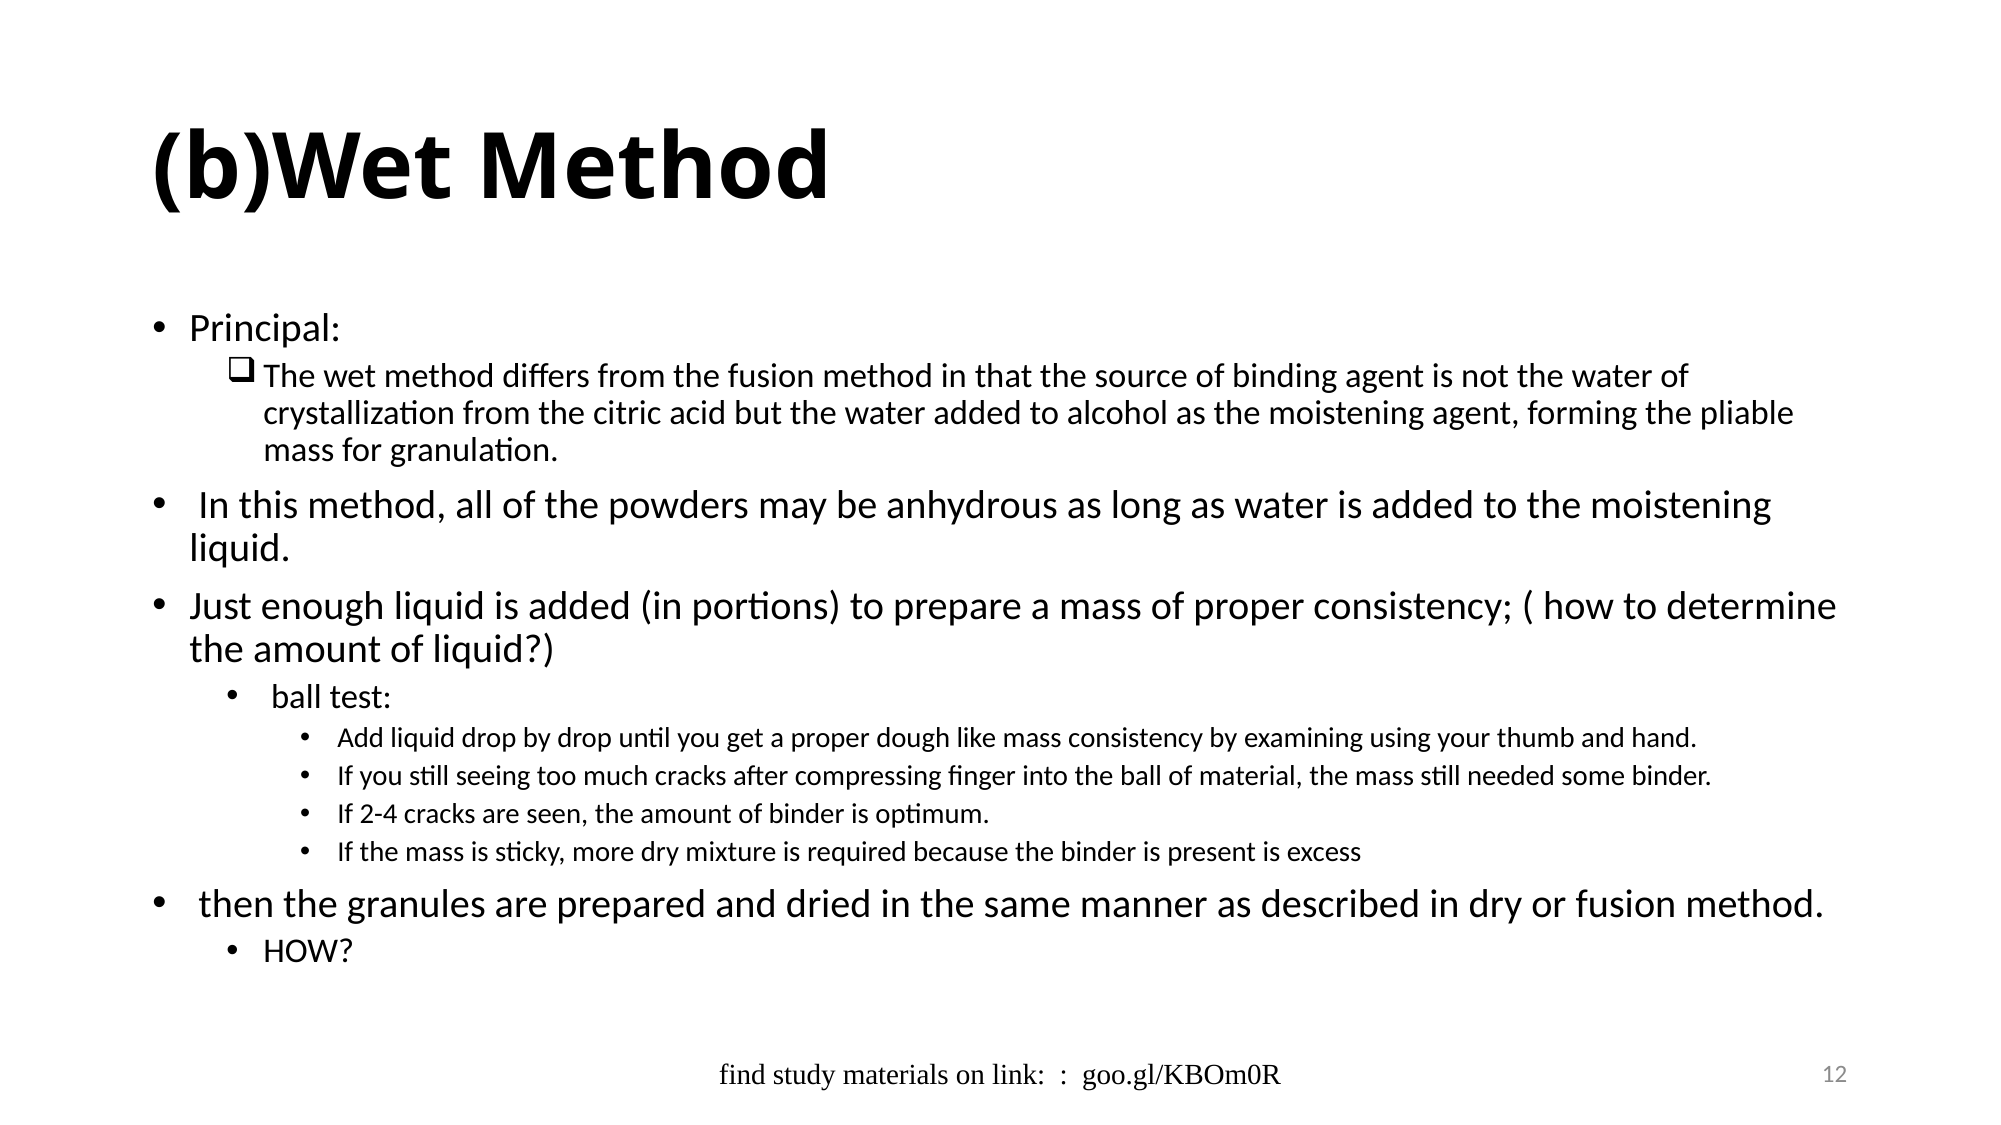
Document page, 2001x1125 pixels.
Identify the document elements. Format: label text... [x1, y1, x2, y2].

list Principal: The wet method differs from the fusion method in that the source of binding agent is not the water of crystallization from the citric acid but the water added to alcohol as the moistening agent, forming the pliable mass for granulation. In this method, all of the powders may be anhydrous as long as water is added to the moistening liquid. Just enough liquid is added (in portions) to prepare a mass of proper consistency; ( how to determine the amount of liquid?) ball test: Add liquid drop by drop until you get a proper dough like mass consistency by examining using your thumb and hand. If you still seeing too much cracks after compressing finger into the ball of material, the mass still needed some binder. If 2-4 cracks are seen, the amount of binder is optimum. If the mass is sticky, more dry mixture is required because the binder is present is excess then the granules are prepared and dried in the same manner as described in dry or fusion method. HOW? [137, 299, 1863, 1014]
title (b)Wet Method [137, 59, 1863, 278]
slide_number 12 [1412, 1042, 1863, 1103]
footer find study materials on link: : goo.gl/KBOm0R [662, 1042, 1338, 1103]
